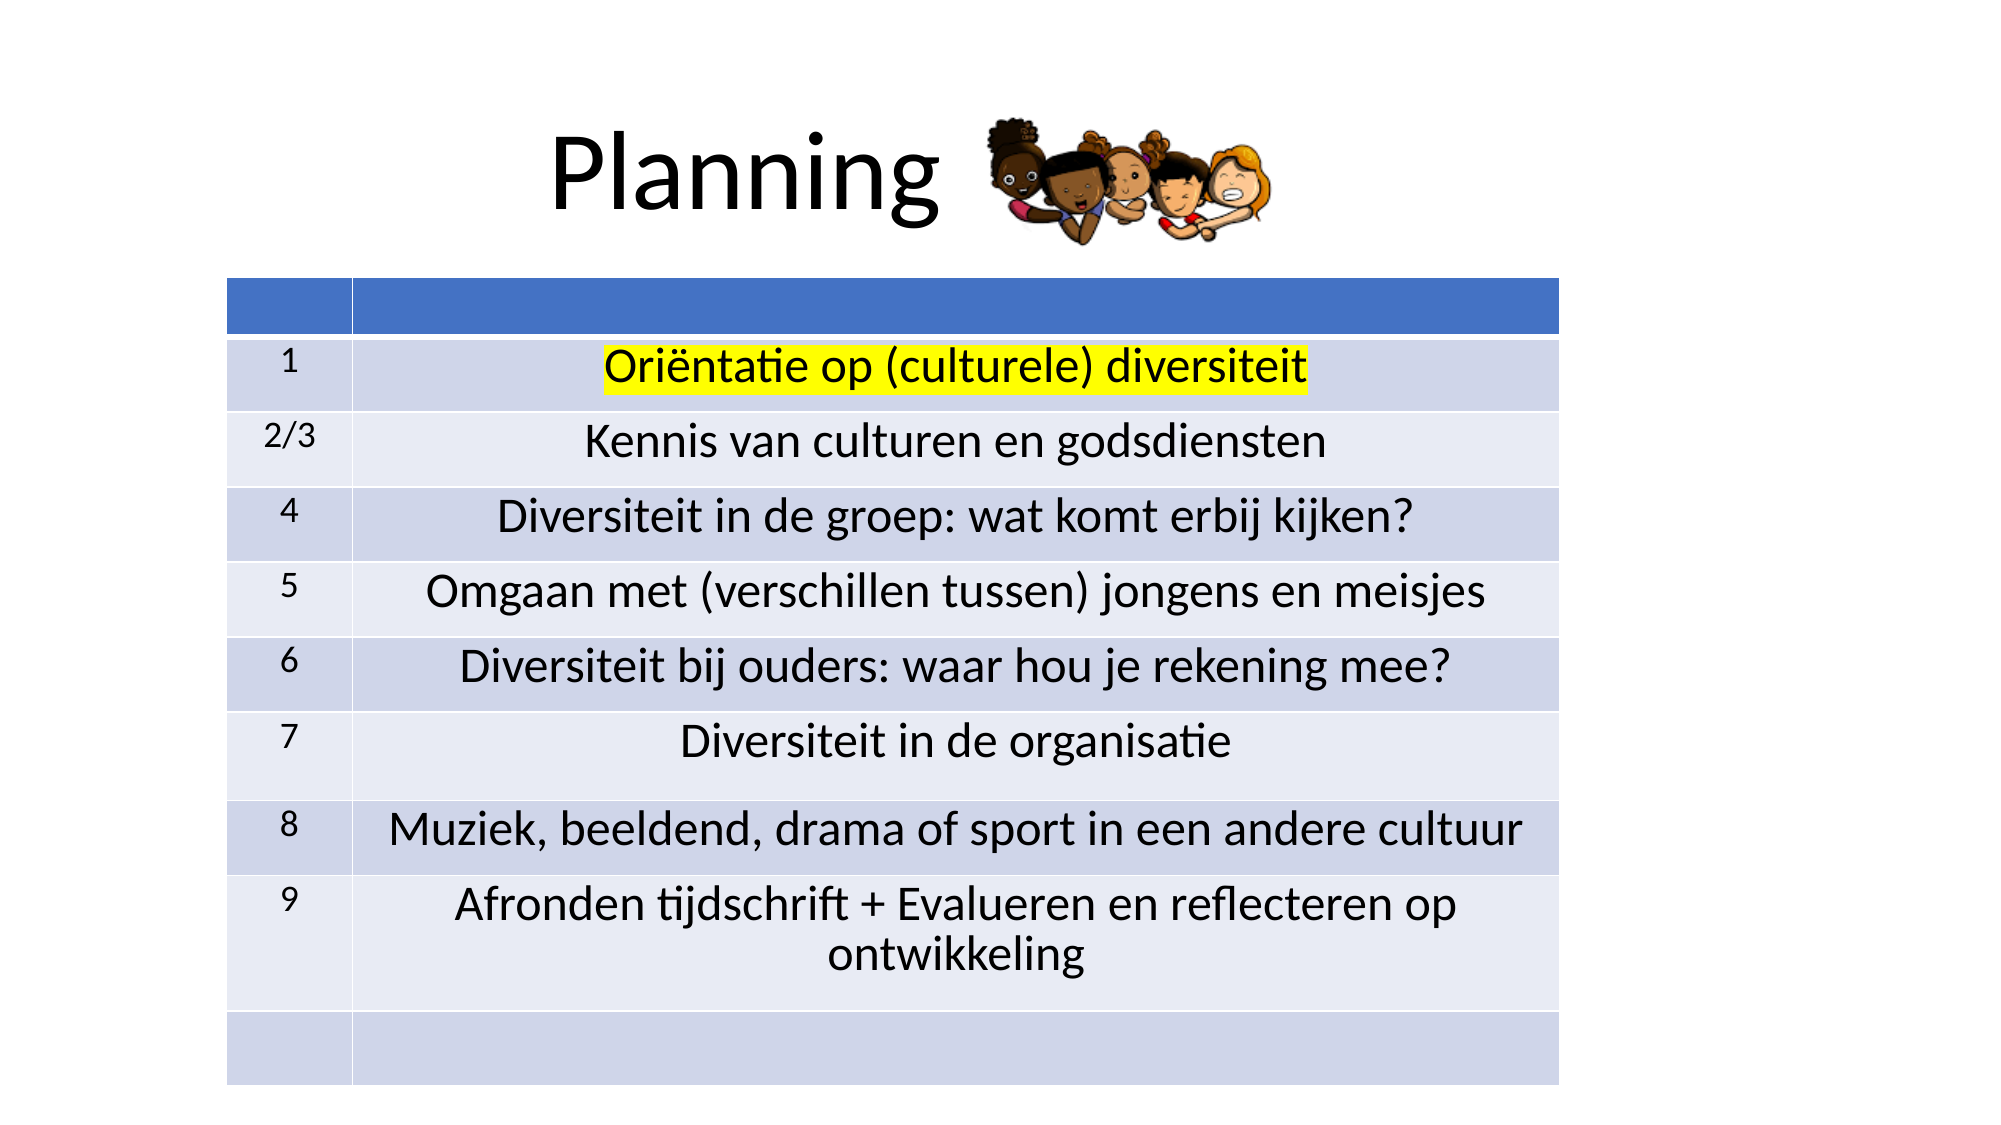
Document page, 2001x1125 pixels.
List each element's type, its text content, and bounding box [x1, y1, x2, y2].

table_cell 6 [227, 638, 352, 711]
table_cell 1 [227, 340, 352, 411]
table_cell [353, 1012, 1559, 1085]
table_header [1280, 278, 1559, 334]
table_cell Diversiteit bij ouders: waar hou je rekening mee? [353, 638, 1559, 711]
table_cell [227, 1012, 352, 1085]
table_cell Kennis van culturen en godsdiensten [353, 413, 1559, 486]
table_header [353, 278, 958, 334]
table_cell Diversiteit in de organisatie [353, 713, 1559, 800]
table_cell 4 [227, 488, 352, 561]
table_cell Oriëntatie op (culturele) diversiteit [353, 340, 1559, 411]
table_cell 7 [227, 713, 352, 800]
table_cell Diversiteit in de groep: wat komt erbij kijken? [353, 488, 1559, 561]
table_cell 2/3 [227, 413, 352, 486]
table_cell Afronden tijdschrift + Evalueren en reflecteren op ontwikkeling [353, 876, 1559, 1010]
text_box Planning [533, 89, 957, 240]
table_cell Muziek, beeldend, drama of sport in een andere cultuur [353, 801, 1559, 875]
table_cell Omgaan met (verschillen tussen) jongens en meisjes [353, 563, 1559, 636]
table_header [227, 278, 352, 334]
table_cell 5 [227, 563, 352, 636]
picture [958, 0, 1280, 358]
table_cell 9 [227, 876, 352, 1010]
table_cell 8 [227, 801, 352, 875]
